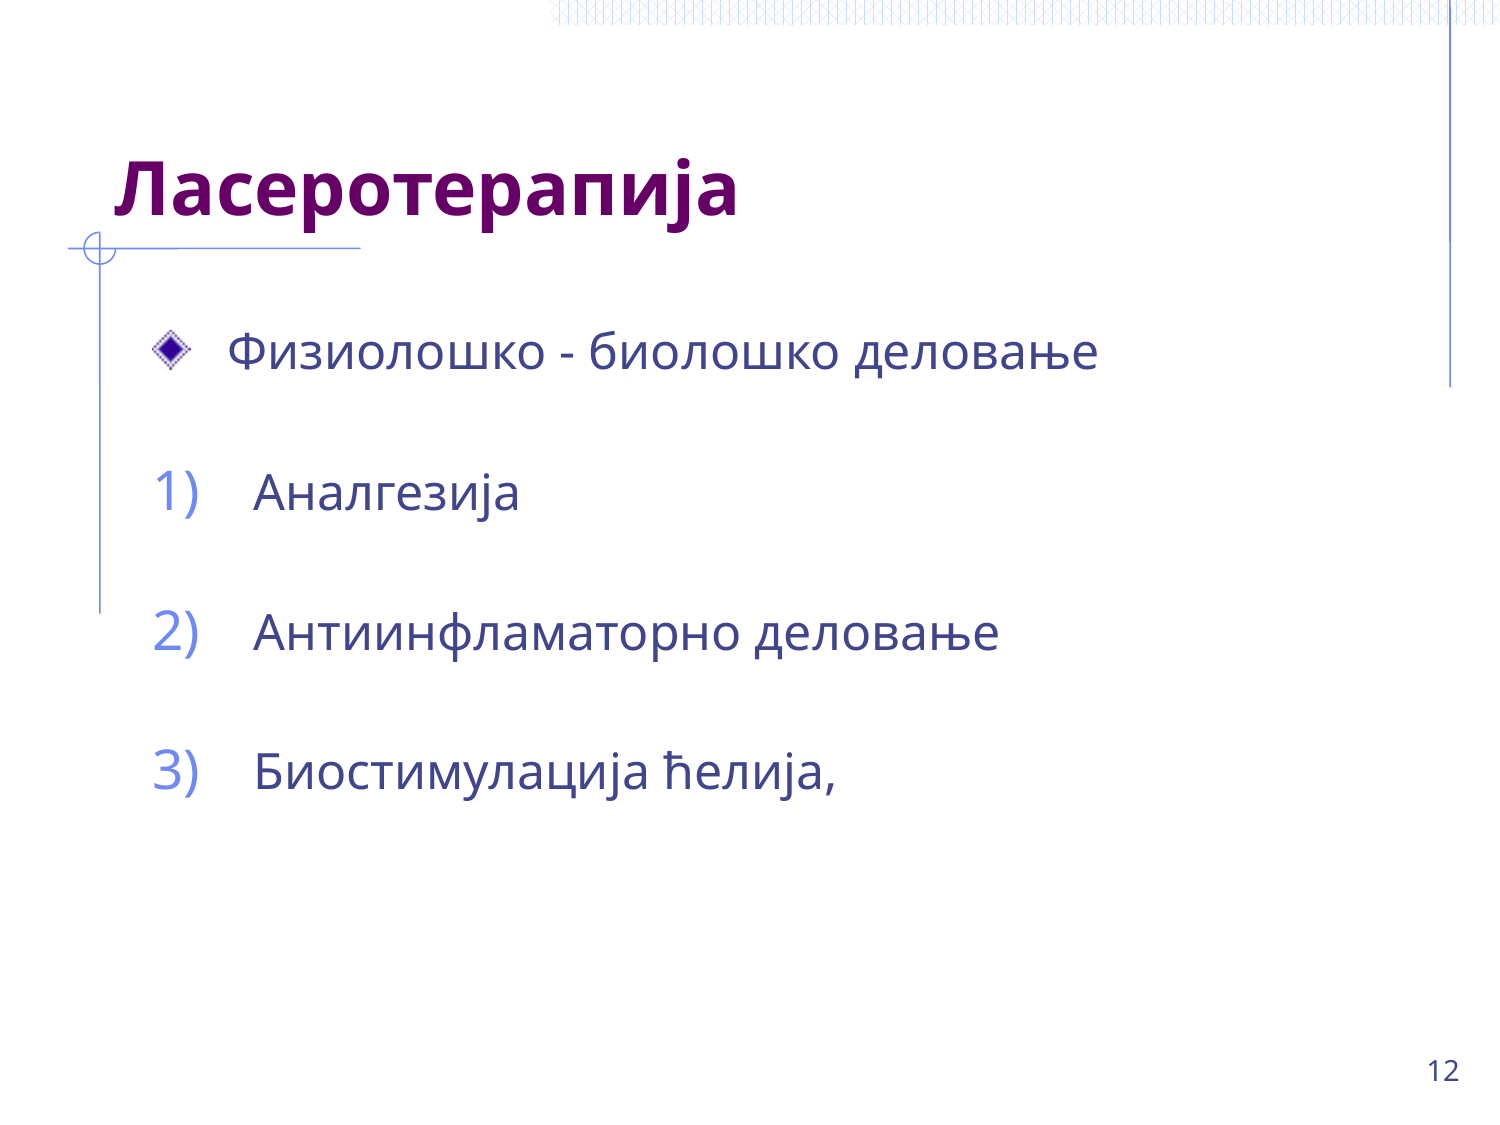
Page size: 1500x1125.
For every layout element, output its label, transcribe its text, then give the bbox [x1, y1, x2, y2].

list Физиолошко - биолошко деловање Аналгезија Антиинфламаторно деловање Биостимулација ћелија, [137, 312, 1413, 988]
picture [152, 330, 191, 370]
slide_number 12 [1162, 1025, 1475, 1100]
title Ласеротерапија [99, 49, 1376, 238]
